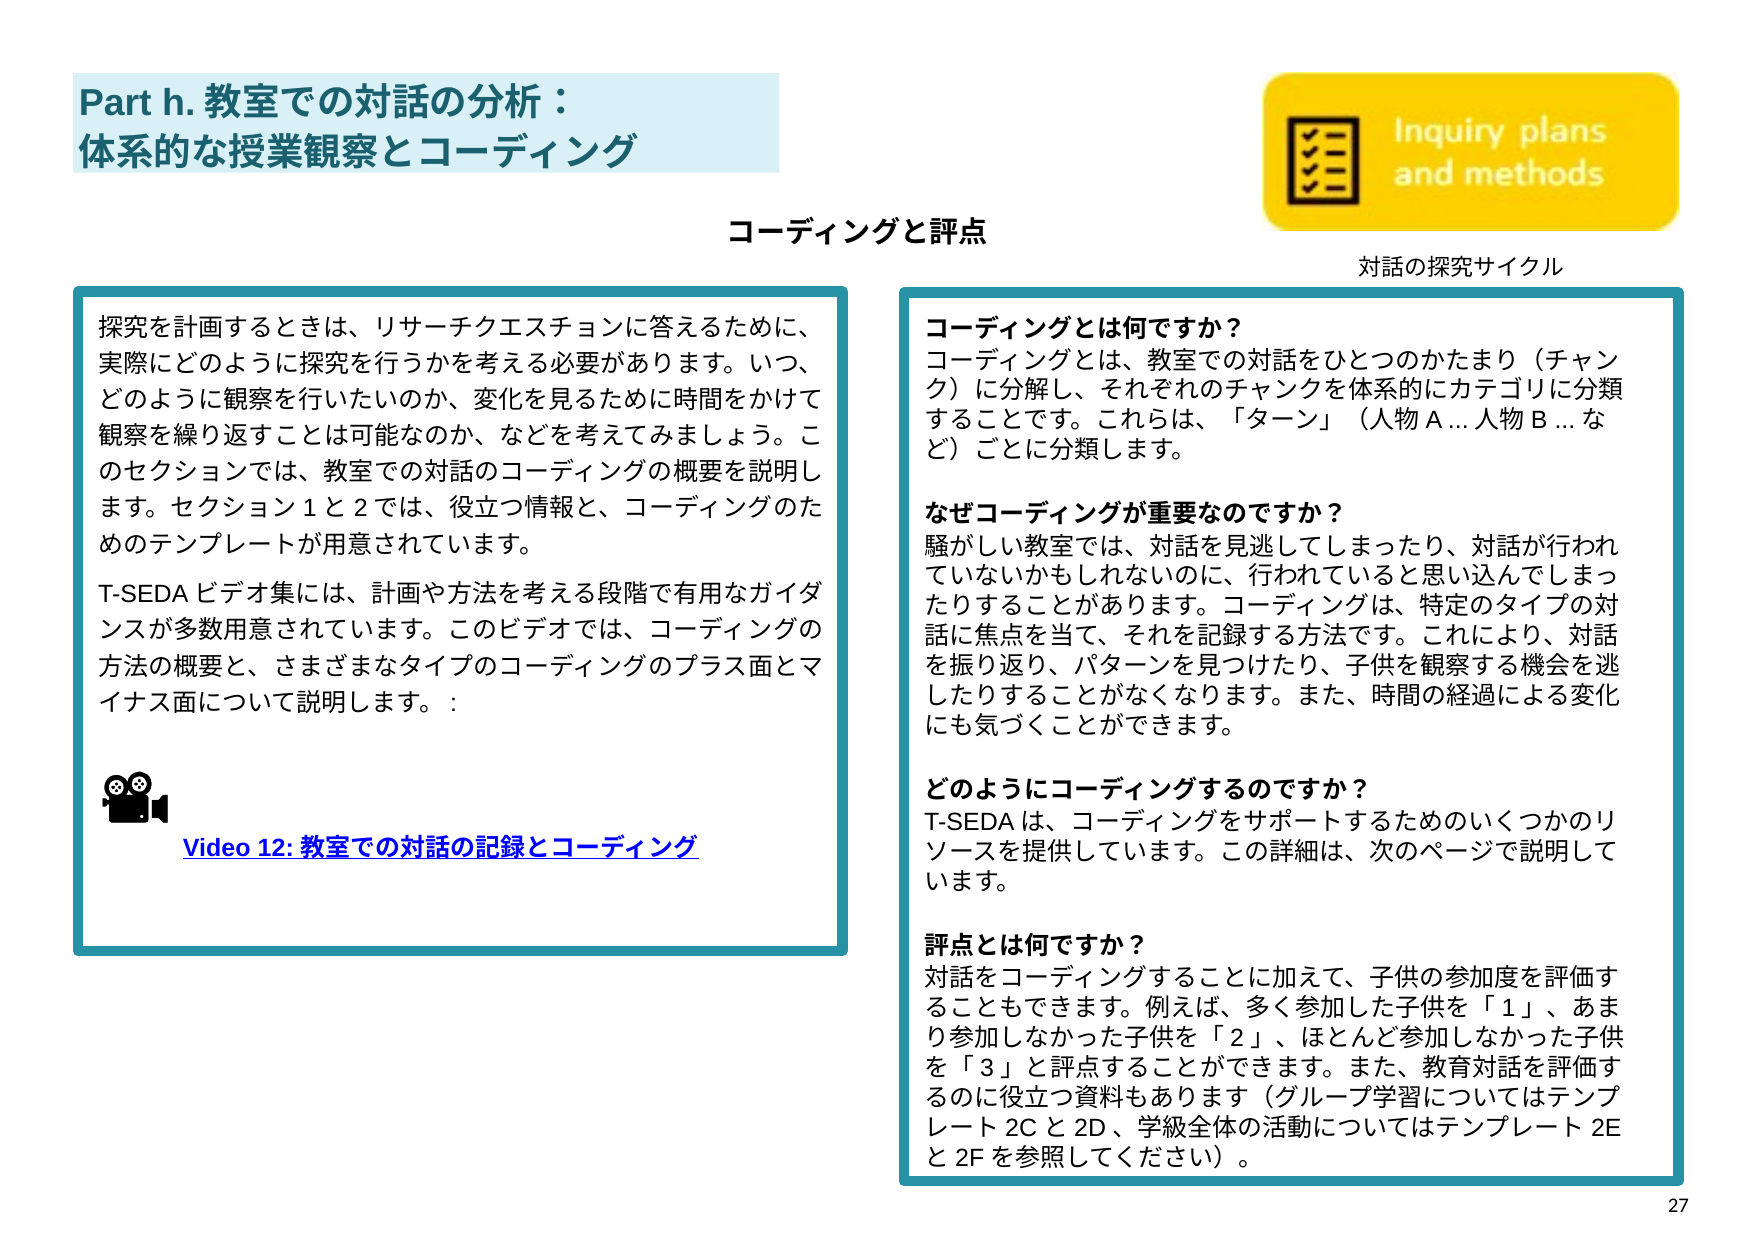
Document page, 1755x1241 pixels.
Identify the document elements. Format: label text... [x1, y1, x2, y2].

picture [101, 771, 168, 823]
text_box [903, 292, 1679, 1181]
text_box コーディングとは何ですか？ コーディングとは、教室での対話をひとつのかたまり（チャンク）に分解し、それぞれのチャンクを体系的にカテゴリに分類することです。これらは、「ターン」（人物A ...人物B ...など）ごとに分類します。 なぜコーディングが重要なのですか？ 騒がしい教室では、対話を見逃してしまったり、対話が行われていないかもしれないのに、行われていると思い込んでしまったりすることがあります。コーディングは、特定のタイプの対話に焦点を当て、それを記録する方法です。これにより、対話を振り返り、パターンを見つけたり、子供を観察する機会を逃したりすることがなくなります。また、時間の経過による変化にも気づくことができます。 どのようにコーディングするのですか？ T-SEDAは、コーディングをサポートするためのいくつかのリソースを提供しています。この詳細は、次のページで説明しています。 評点とは何ですか？ 対話をコーディングすることに加えて、子供の参加度を評価することもできます。例えば、多く参加した子供を「1」、あまり参加しなかった子供を「2」、ほとんど参加しなかった子供を「3」と評点することができます。また、教育対話を評価するのに役立つ資料もあります（グループ学習についてはテンプレート2Cと2D、学級全体の活動についてはテンプレート2Eと2Fを参照してください）。 [922, 310, 1640, 1172]
text_box 探究を計画するときは、リサーチクエスチョンに答えるために、実際にどのように探究を行うかを考える必要があります。いつ、どのように観察を行いたいのか、変化を見るために時間をかけて観察を繰り返すことは可能なのか、などを考えてみましょう。このセクションでは、教室での対話のコーディングの概要を説明します。セクション1と2では、役立つ情報と、コーディングのためのテンプレートが用意されています。 T-SEDAビデオ集には、計画や方法を考える段階で有用なガイダンスが多数用意されています。このビデオでは、コーディングの方法の概要と、さまざまなタイプのコーディングのプラス面とマイナス面について説明します。: Video 12: 教室での対話の記録とコーディング [78, 291, 843, 952]
text_box コーディングと評点 [709, 211, 1004, 249]
text_box Part h.教室での対話の分析： 体系的な授業観察とコーディング [73, 73, 780, 173]
slide_number 27 [1661, 1189, 1715, 1241]
text_box 対話の探究サイクル [1356, 250, 1572, 280]
picture [1262, 72, 1679, 231]
